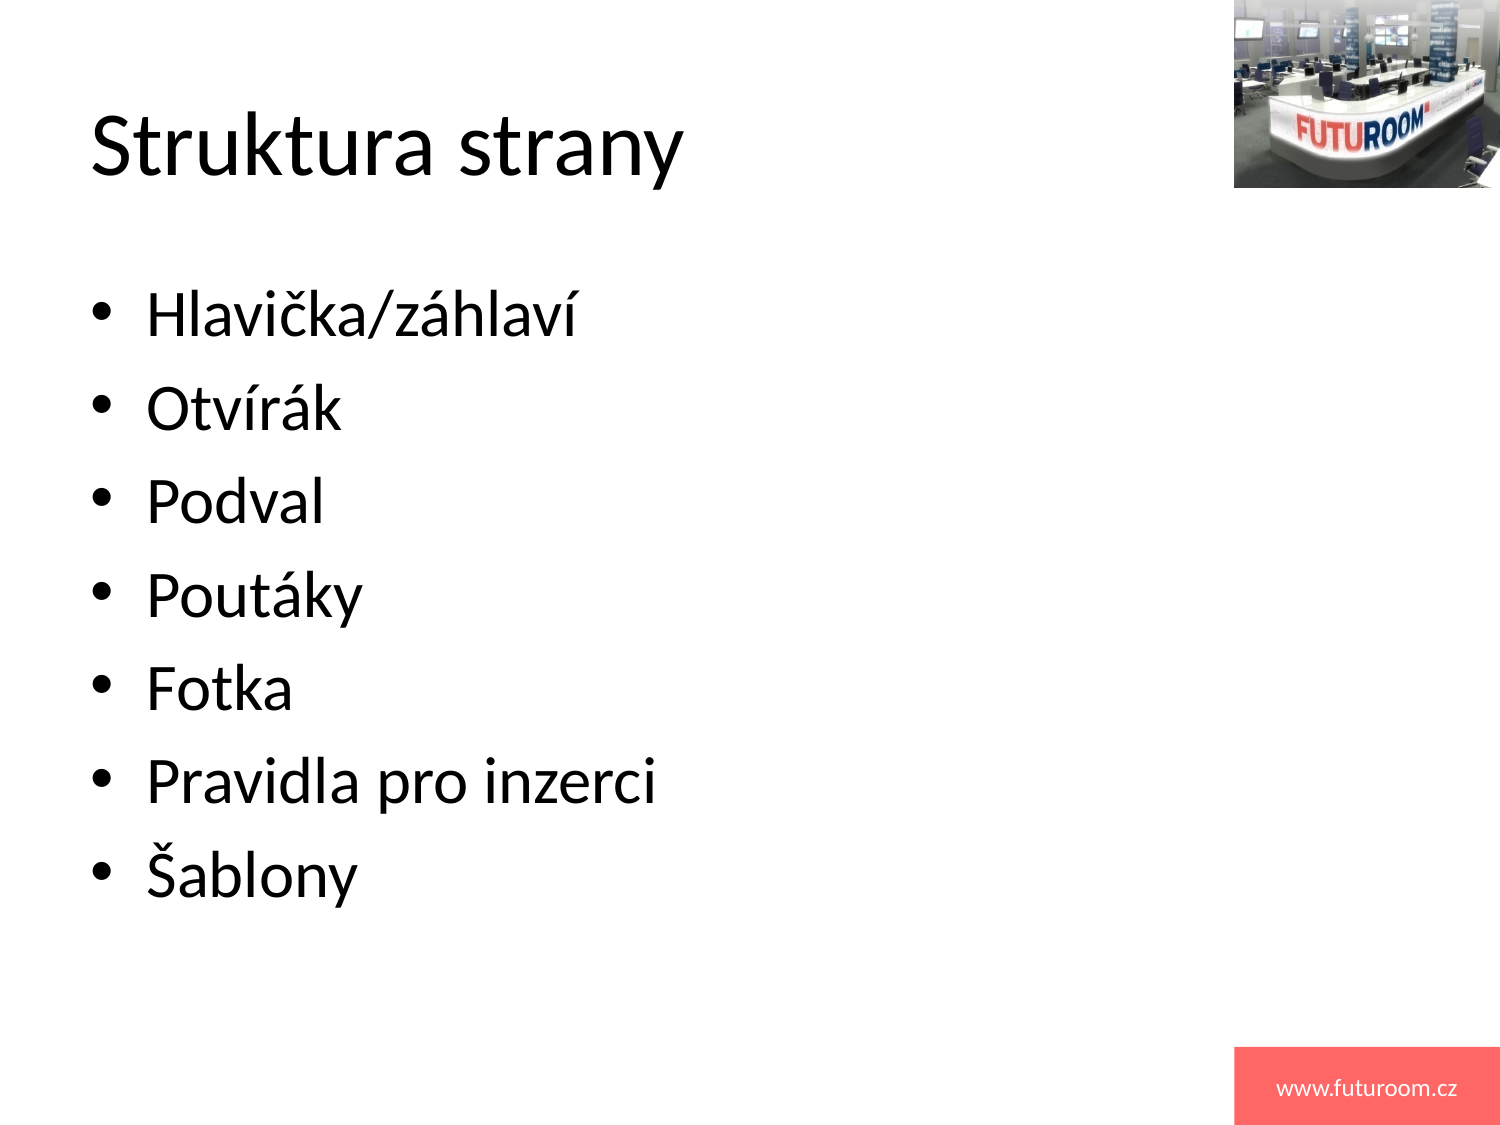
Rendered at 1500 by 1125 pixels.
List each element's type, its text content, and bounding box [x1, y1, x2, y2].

text_box www.futuroom.cz [1232, 1045, 1500, 1125]
list Hlavička/záhlaví Otvírák Podval Poutáky Fotka Pravidla pro inzerci Šablony [75, 262, 1425, 1005]
title Struktura strany [75, 45, 1425, 233]
picture [1234, 0, 1500, 188]
